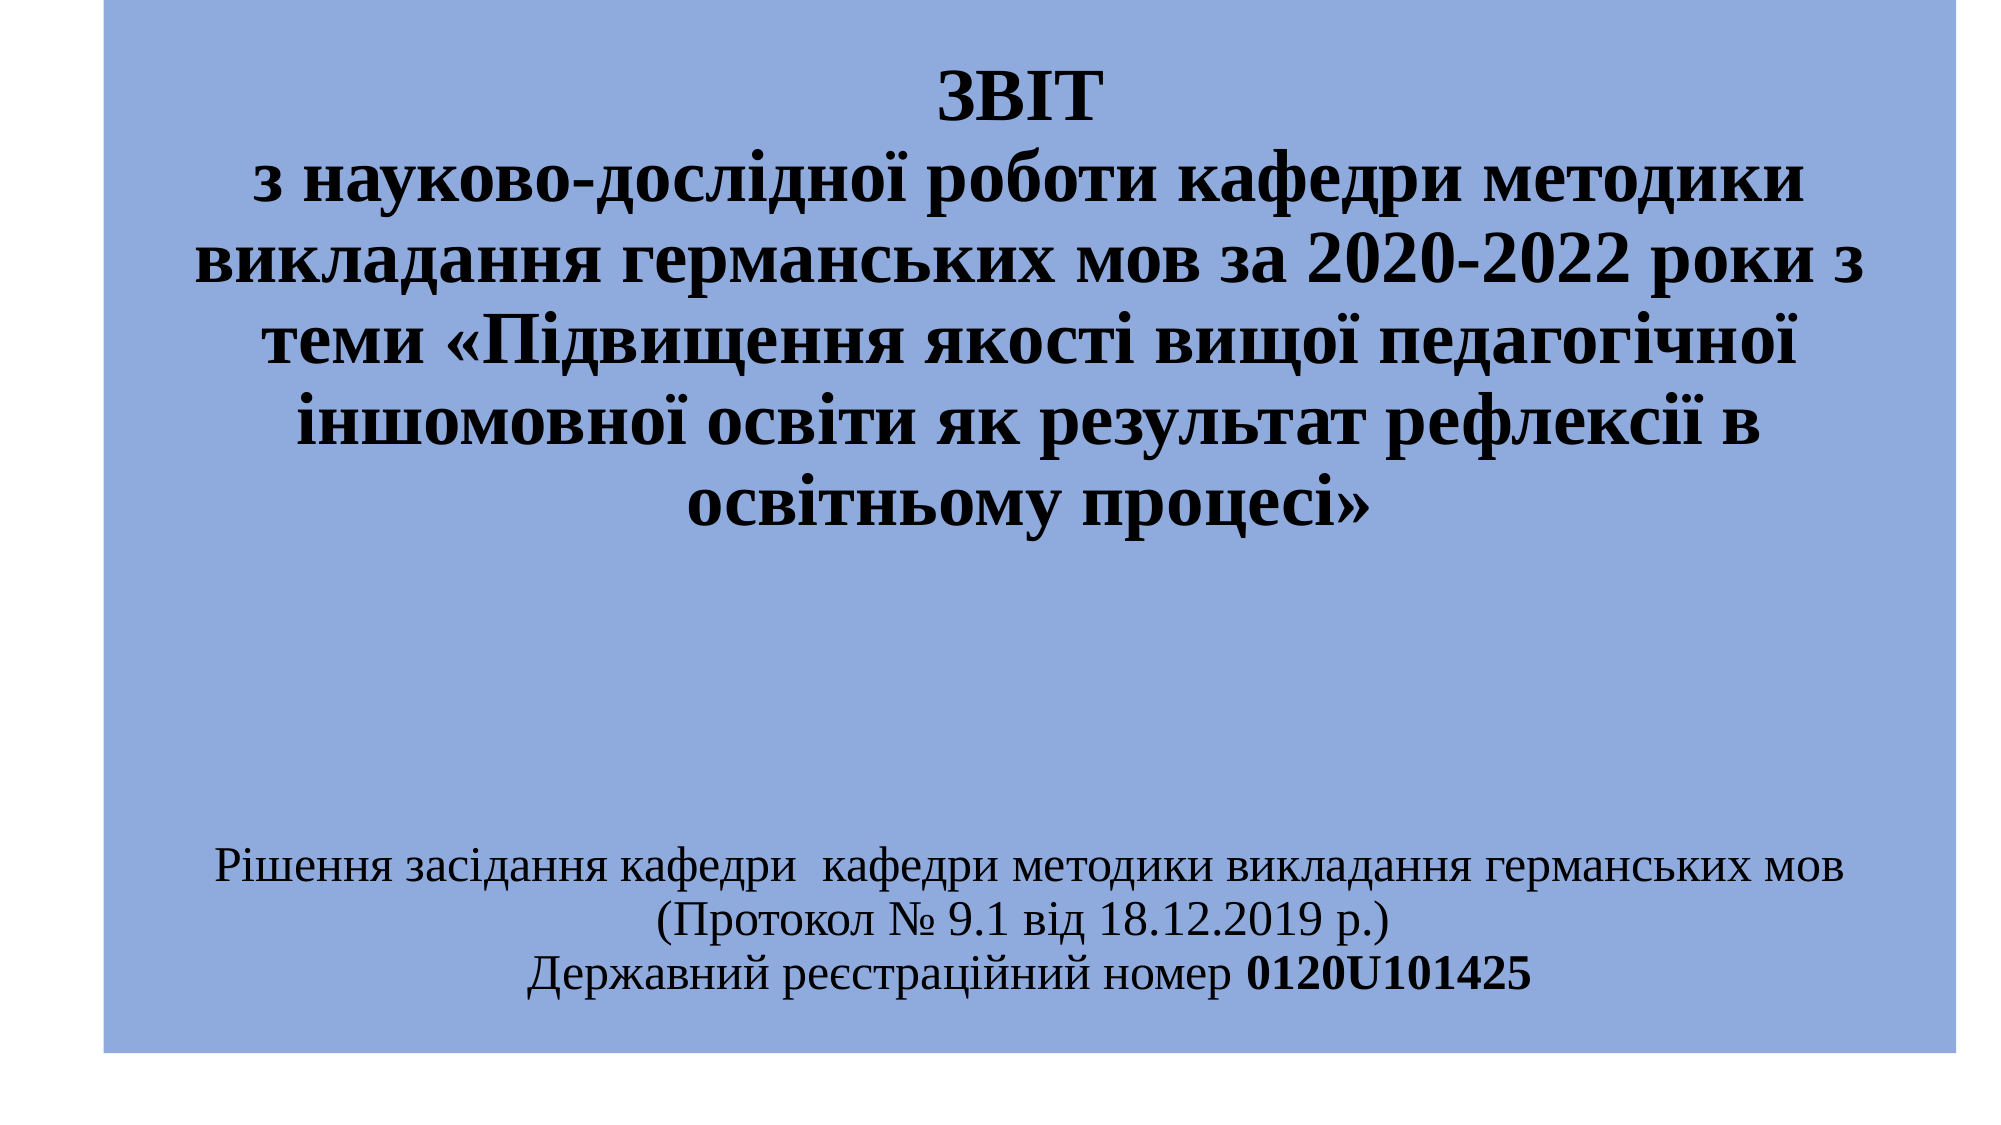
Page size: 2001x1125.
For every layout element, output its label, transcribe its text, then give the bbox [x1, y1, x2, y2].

title ЗВІТ з науково-дослідної роботи кафедри методики викладання германських мов за 2020-2022 роки з теми «Підвищення якості вищої педагогічної іншомовної освіти як результат рефлексії в освітньому процесі» Рішення засідання кафедри кафедри методики викладання германських мов (Протокол № 9.1 від 18.12.2019 р.) Державний реєстраційний номер 0120U101425 [103, 0, 1957, 1054]
